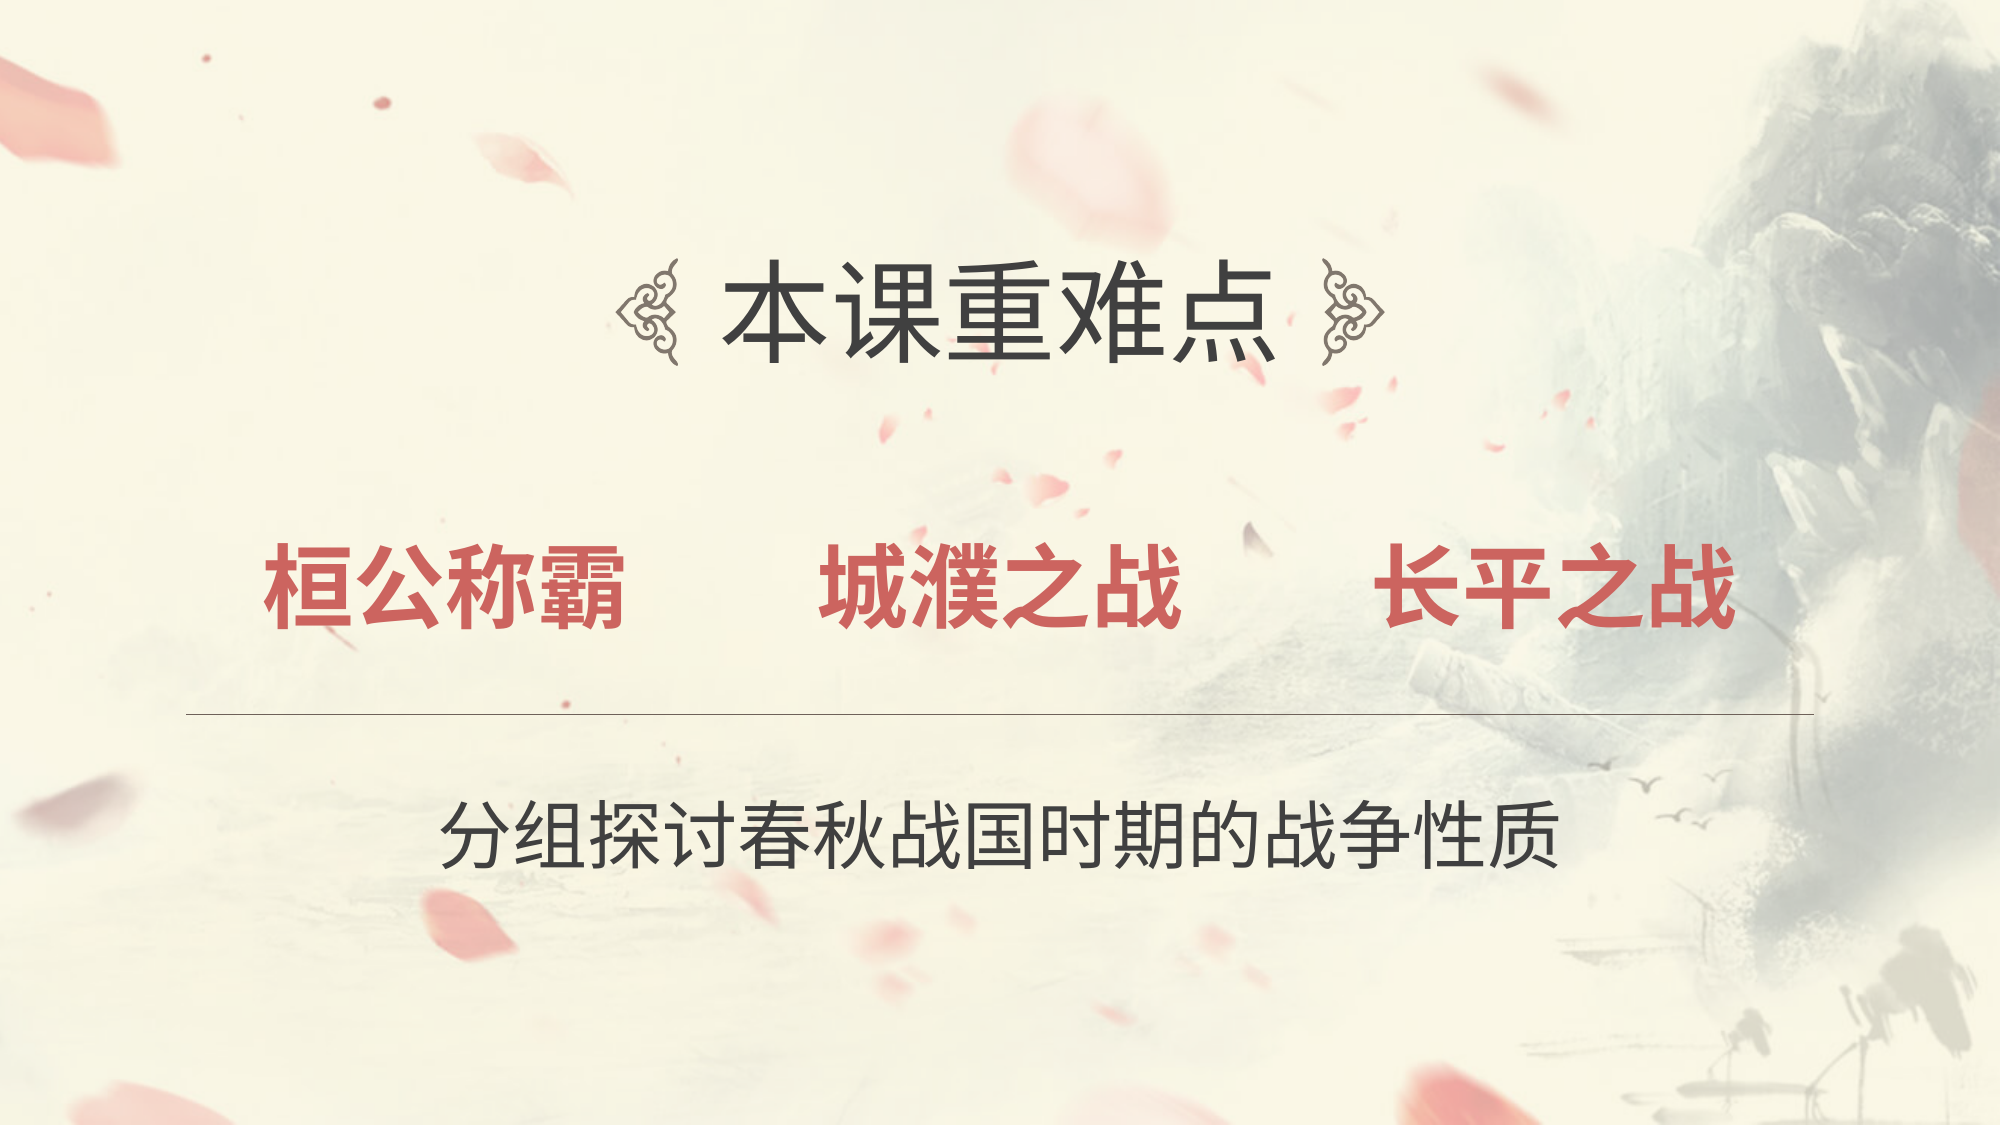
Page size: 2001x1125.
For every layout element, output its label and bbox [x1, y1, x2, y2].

picture [0, 0, 2000, 1125]
text_box [615, 234, 1385, 386]
